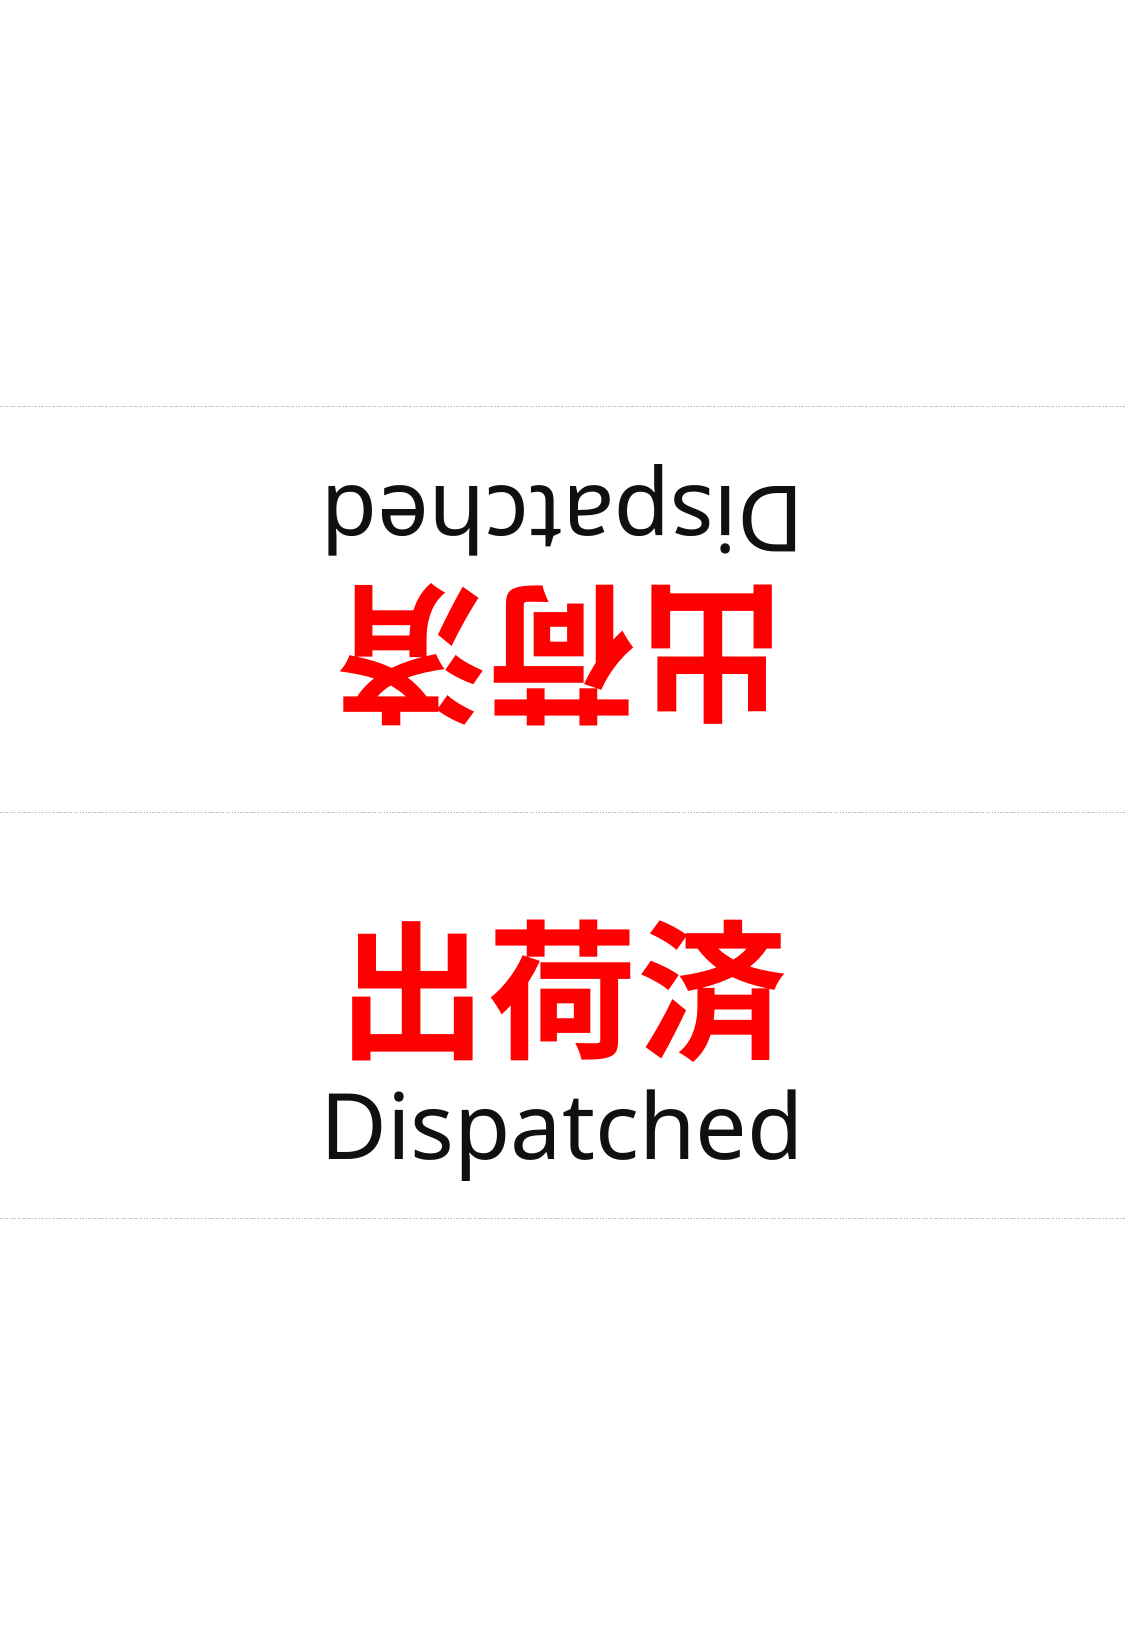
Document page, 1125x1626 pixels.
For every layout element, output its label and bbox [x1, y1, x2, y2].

text_box [298, 890, 827, 1187]
text_box [298, 459, 827, 756]
